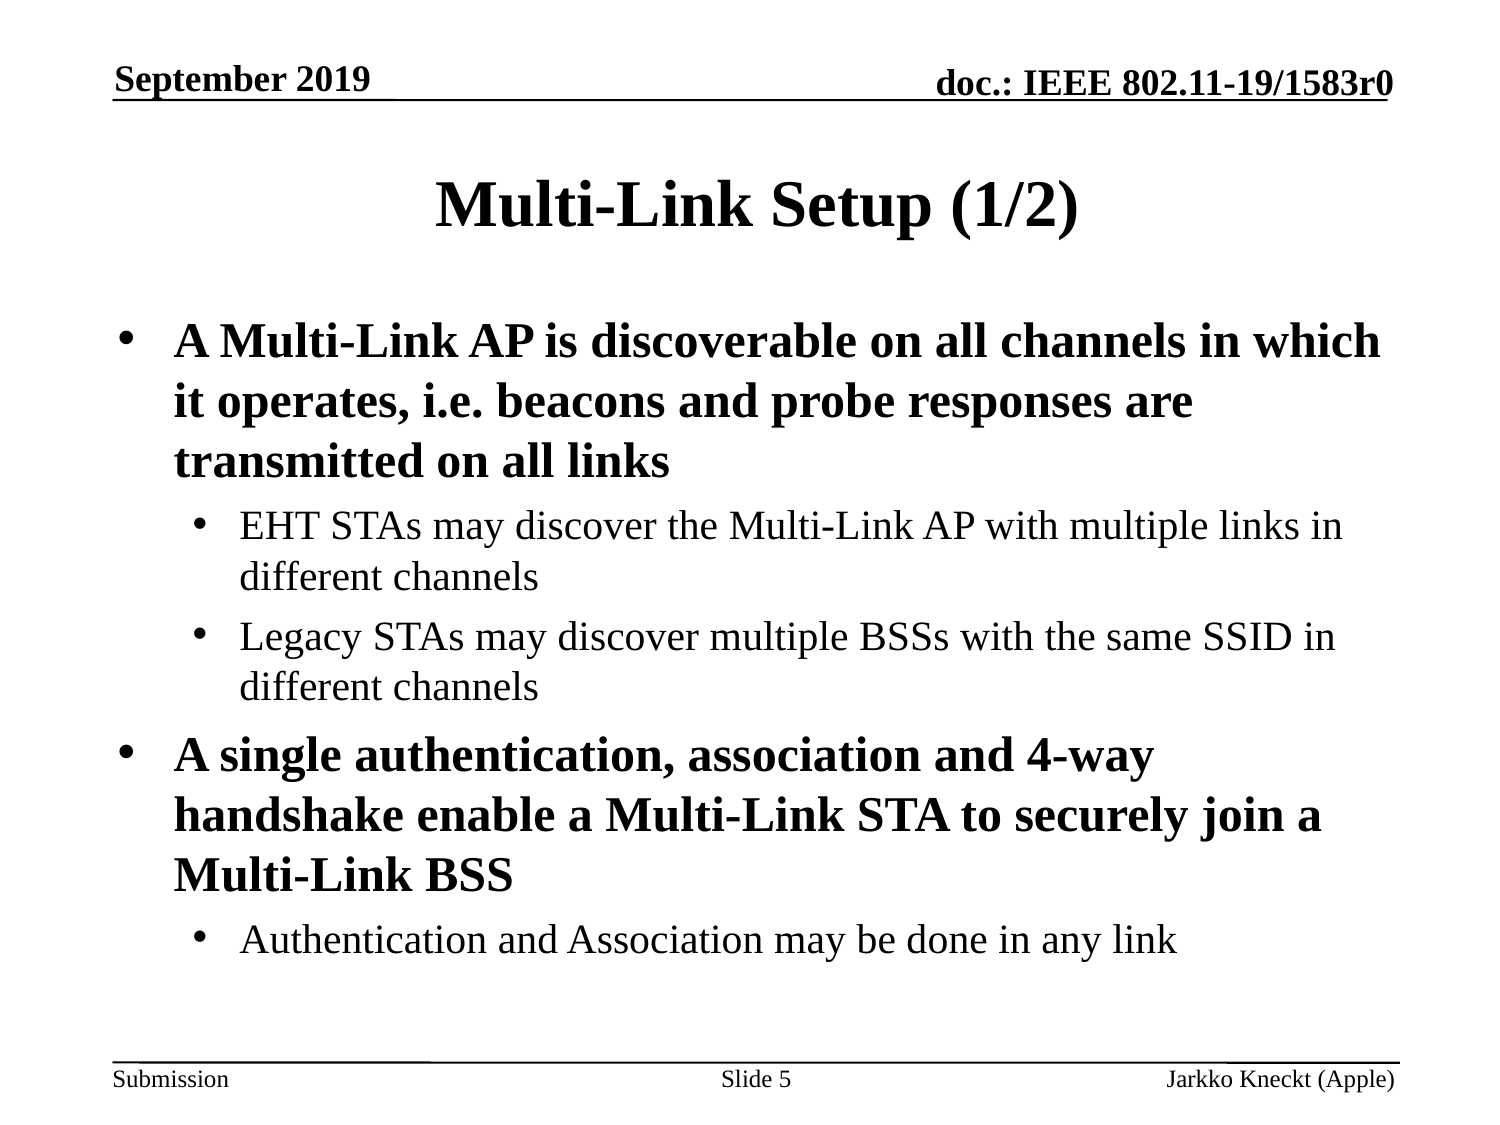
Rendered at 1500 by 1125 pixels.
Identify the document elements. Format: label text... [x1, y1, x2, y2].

slide_number Slide 5 [712, 1061, 800, 1123]
list A Multi-Link AP is discoverable on all channels in which it operates, i.e. beacons and probe responses are transmitted on all links EHT STAs may discover the Multi-Link AP with multiple links in different channels Legacy STAs may discover multiple BSSs with the same SSID in different channels A single authentication, association and 4-way handshake enable a Multi-Link STA to securely join a Multi-Link BSS Authentication and Association may be done in any link [102, 299, 1411, 1001]
title Multi-Link Setup (1/2) [112, 112, 1388, 288]
footer Jarkko Kneckt (Apple) [878, 1061, 1402, 1093]
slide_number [114, 54, 423, 100]
